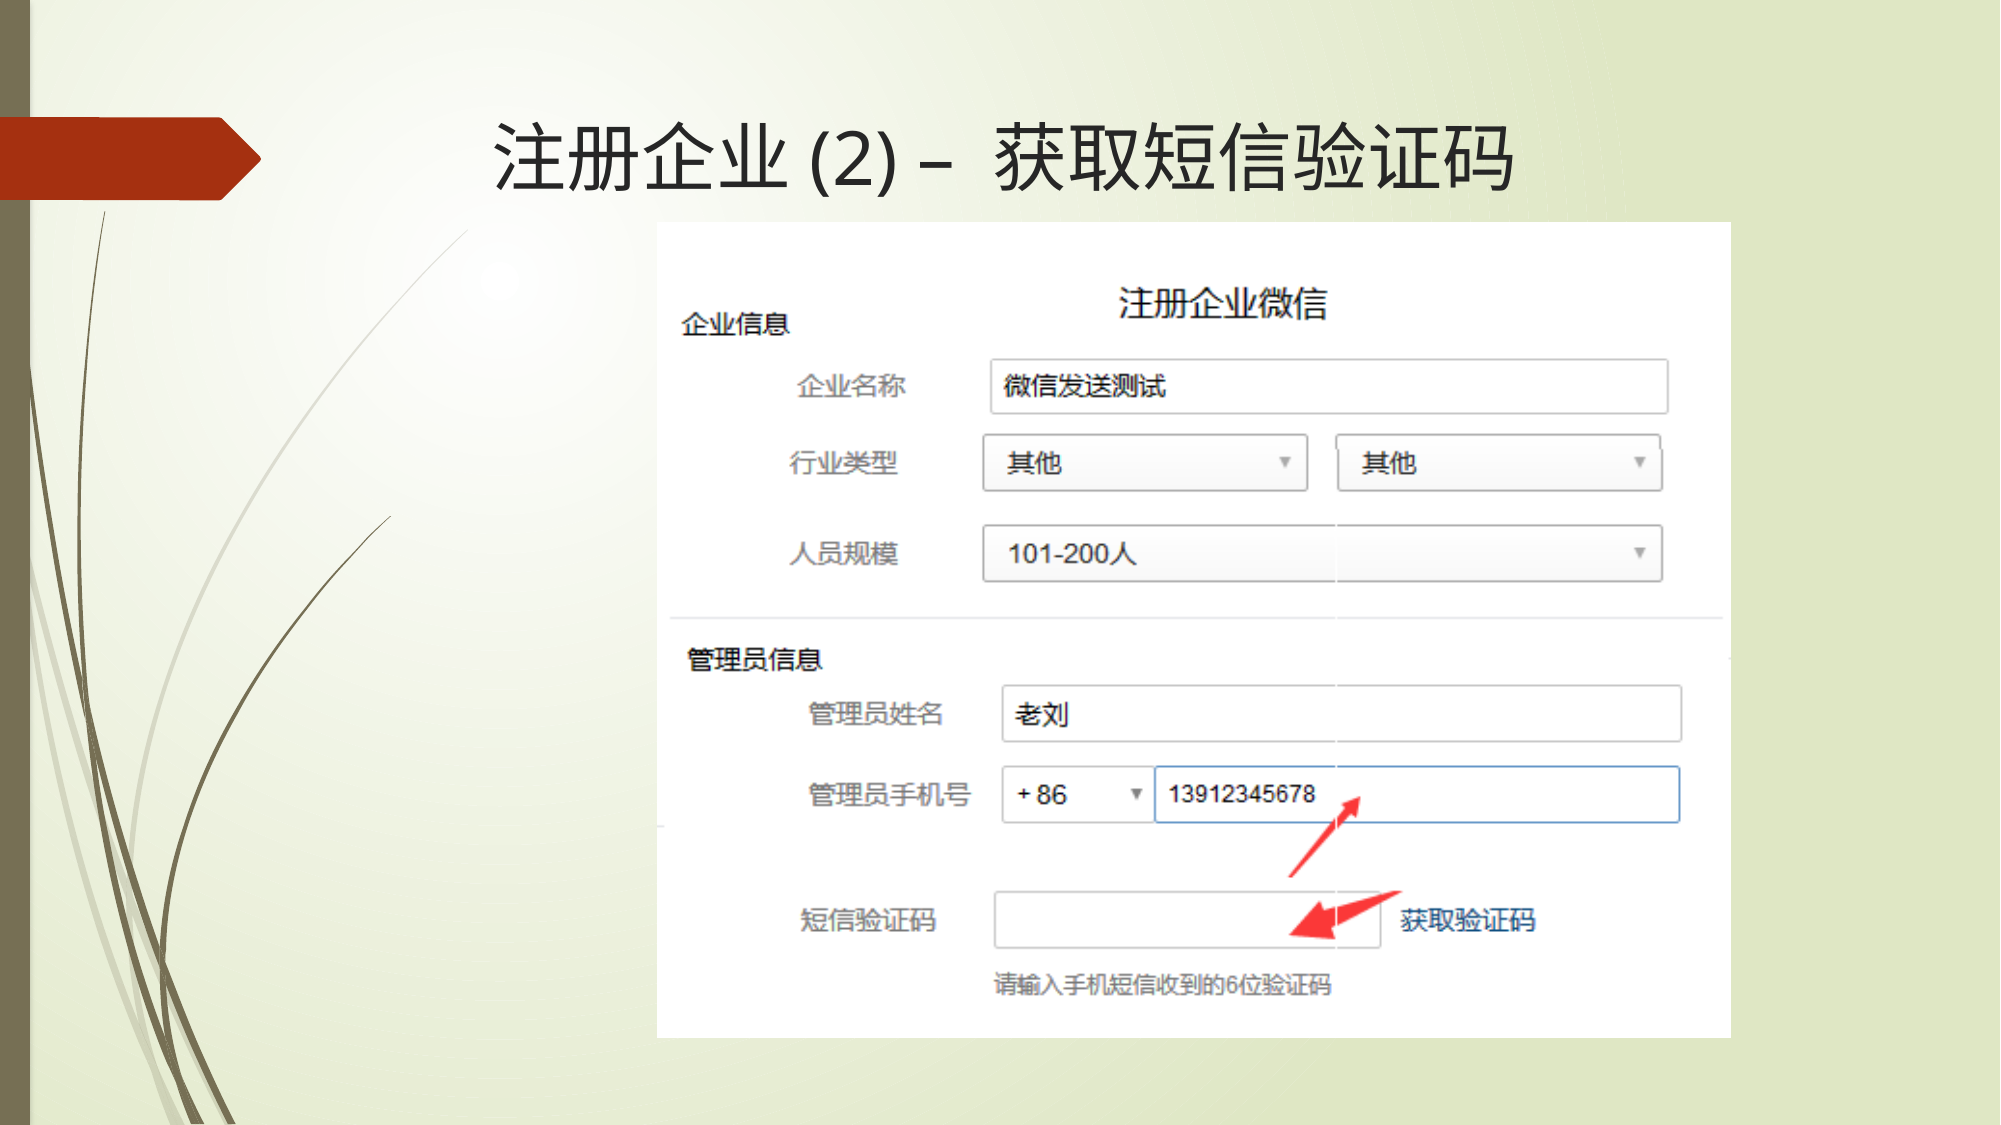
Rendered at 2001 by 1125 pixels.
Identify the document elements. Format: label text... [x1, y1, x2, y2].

picture [656, 222, 1731, 1038]
title 注册企业(2) – 获取短信验证码 [425, 102, 1888, 313]
